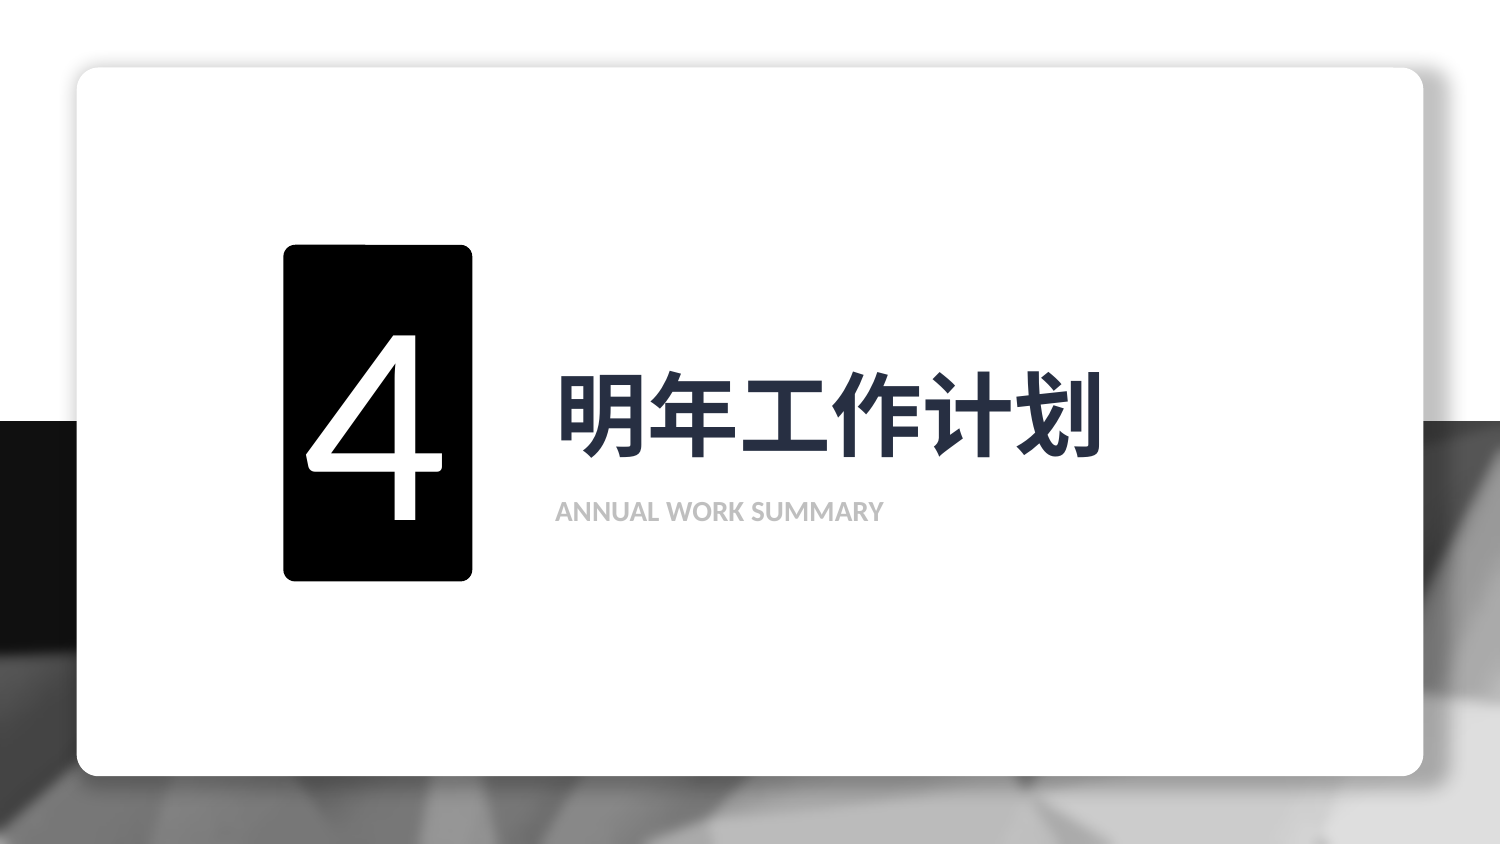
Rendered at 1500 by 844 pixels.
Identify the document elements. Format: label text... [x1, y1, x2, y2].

text_box 明年工作计划 [555, 357, 1141, 420]
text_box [283, 232, 479, 582]
picture [0, 421, 1500, 844]
text_box [74, 65, 1426, 420]
